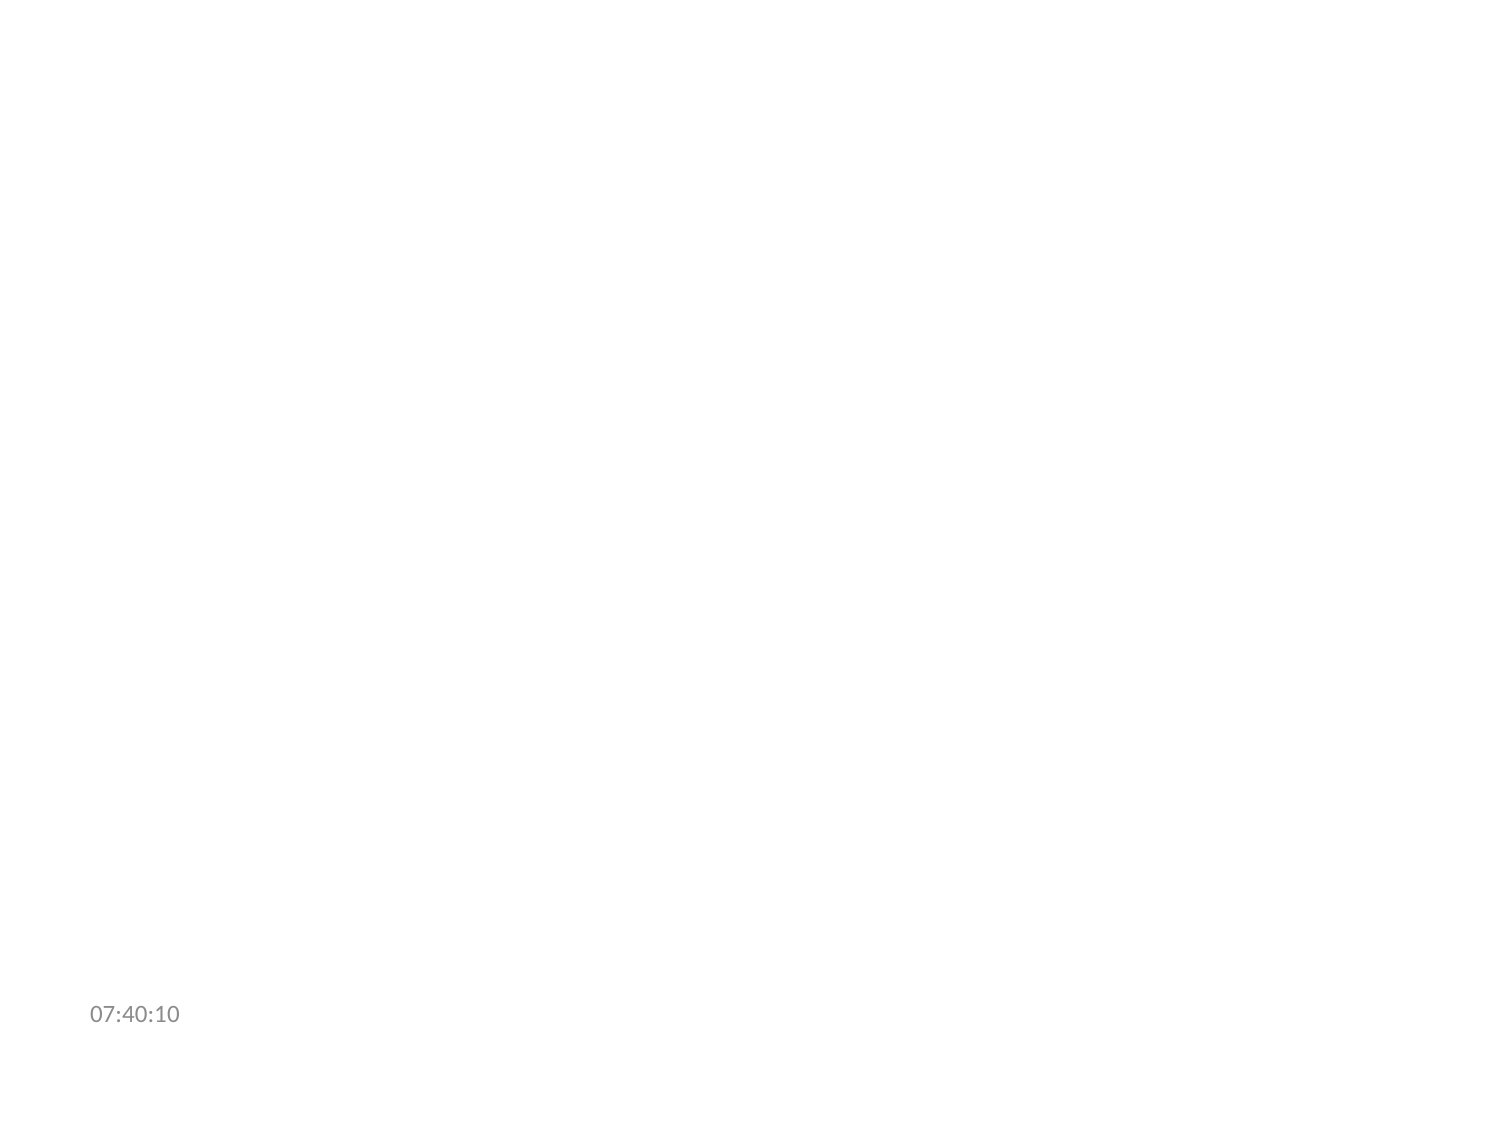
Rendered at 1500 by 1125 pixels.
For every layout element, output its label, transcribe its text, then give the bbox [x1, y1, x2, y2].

text_box 15:35:09 [75, 982, 425, 1043]
